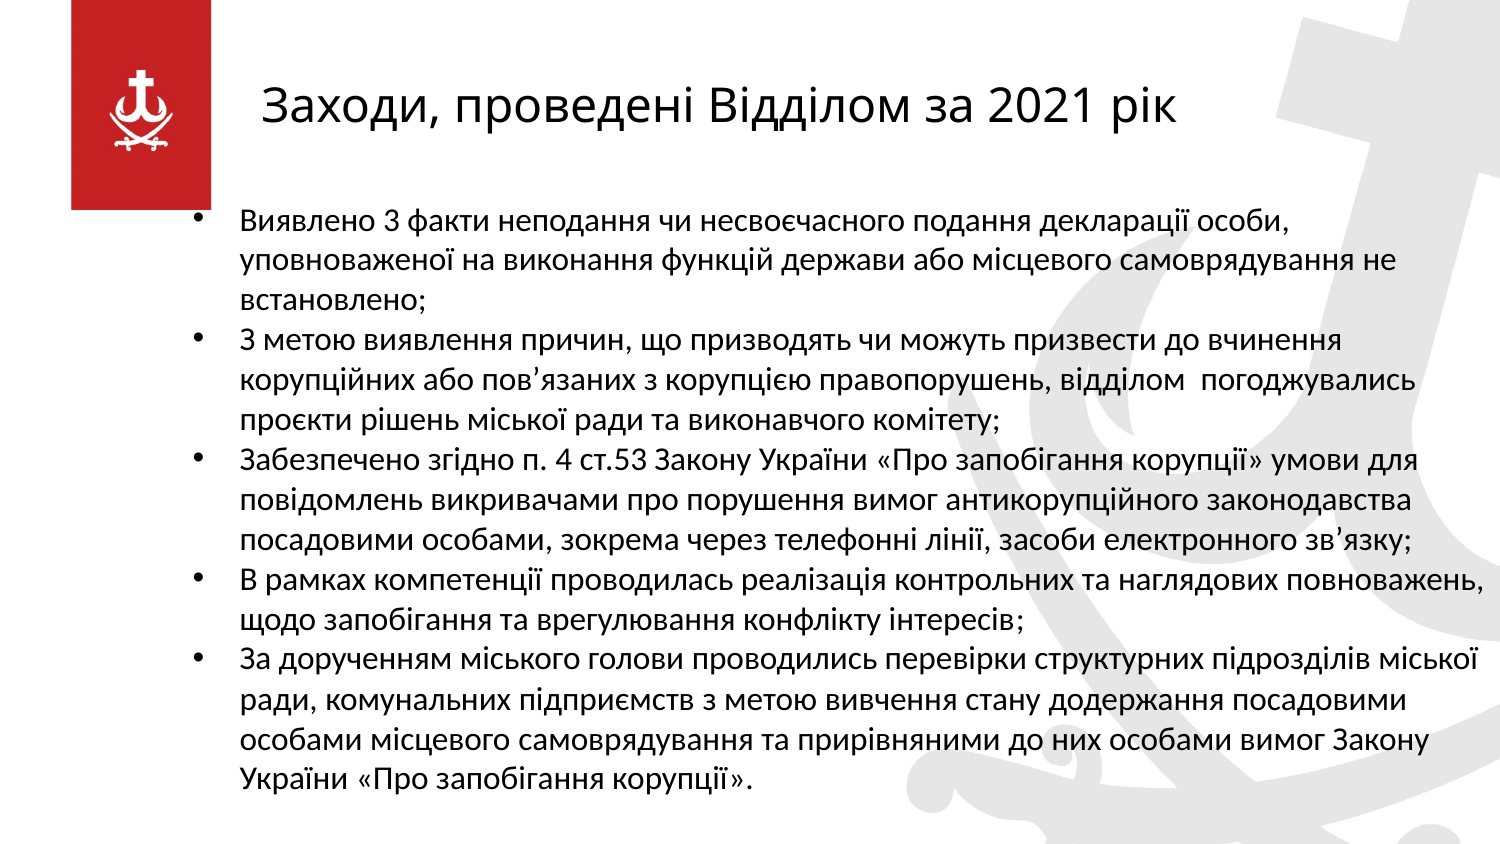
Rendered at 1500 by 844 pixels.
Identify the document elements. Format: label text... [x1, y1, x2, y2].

title Заходи, проведені Відділом за 2021 рік [246, 67, 1418, 143]
text_box Виявлено 3 факти неподання чи несвоєчасного подання декларації особи, уповноваженої на виконання функцій держави або місцевого самоврядування не встановлено; З метою виявлення причин, що призводять чи можуть призвести до вчинення корупційних або пов’язаних з корупцією правопорушень, відділом погоджувались проєкти рішень міської ради та виконавчого комітету; Забезпечено згідно п. 4 ст.53 Закону України «Про запобігання корупції» умови для повідомлень викривачами про порушення вимог антикорупційного законодавства посадовими особами, зокрема через телефонні лінії, засоби електронного зв’язку; В рамках компетенції проводилась реалізація контрольних та наглядових повноважень, щодо запобігання та врегулювання конфлікту інтересів; За дорученням міського голови проводились перевірки структурних підрозділів міської ради, комунальних підприємств з метою вивчення стану додержання посадовими особами місцевого самоврядування та прирівняними до них особами вимог Закону України «Про запобігання корупції». [177, 190, 1500, 844]
picture [0, 0, 1500, 844]
